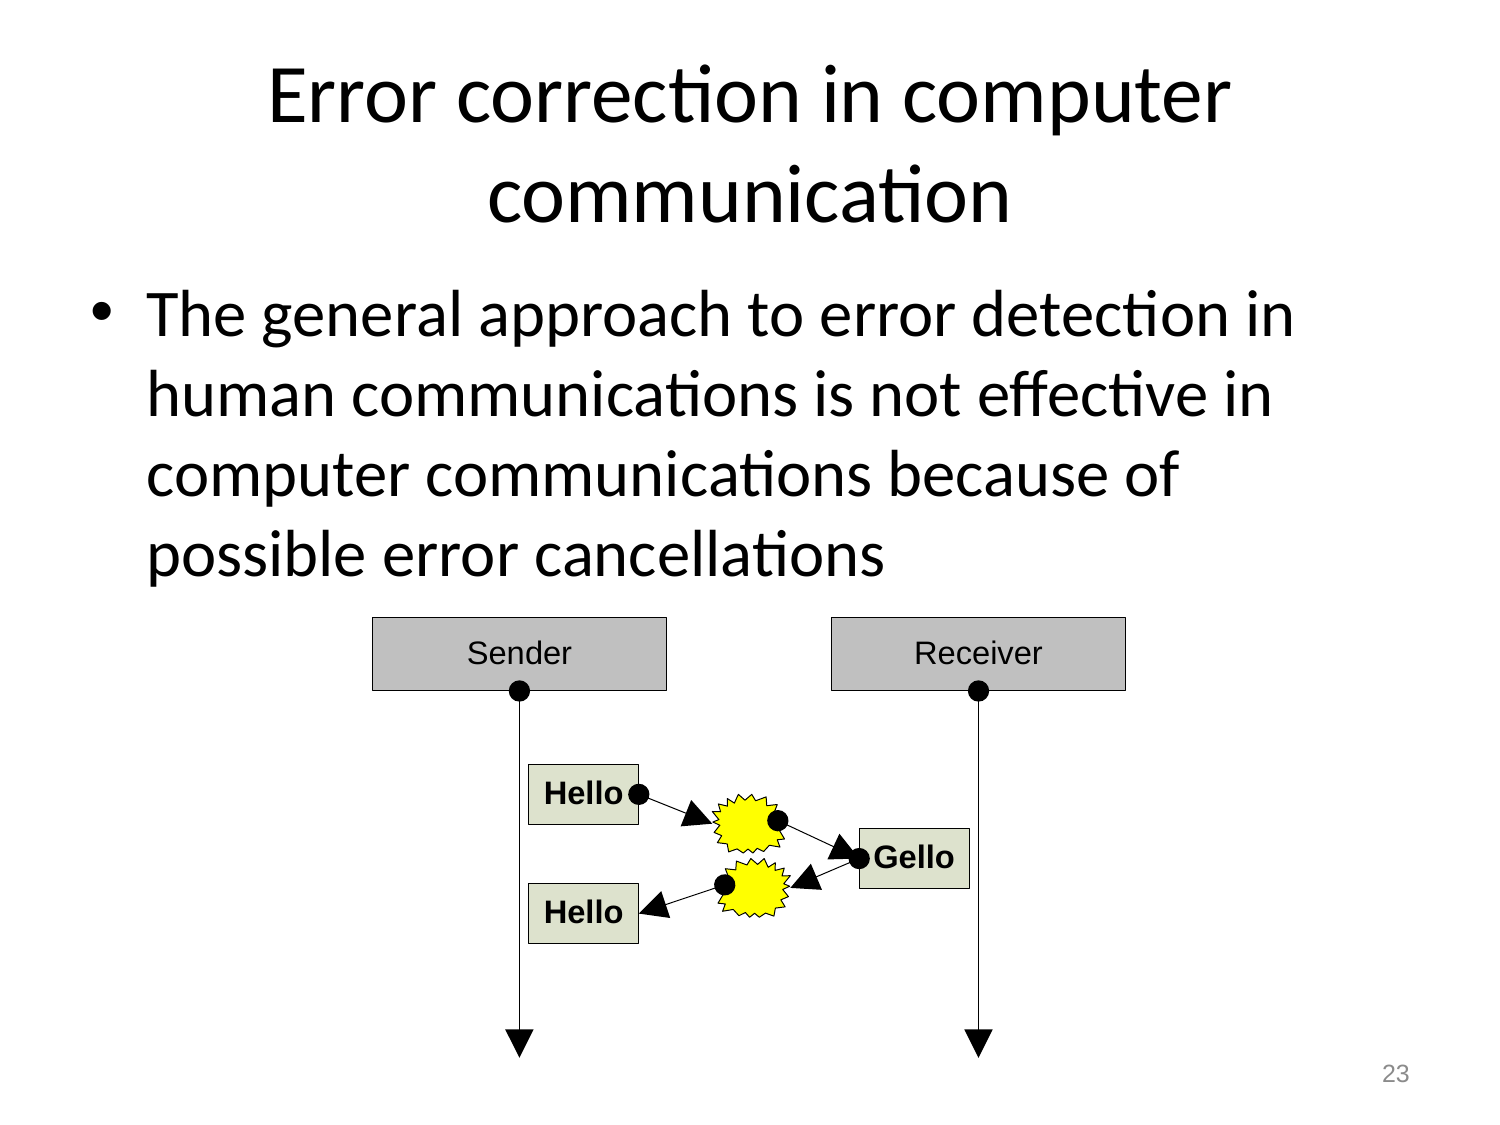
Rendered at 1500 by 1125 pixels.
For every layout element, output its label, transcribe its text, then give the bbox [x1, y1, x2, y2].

title Error correction in computer communication [74, 44, 1426, 233]
list The general approach to error detection in human communications is not effective in computer communications because of possible error cancellations [74, 262, 1426, 1006]
slide_number 23 [1074, 1042, 1425, 1103]
picture [367, 612, 1131, 1063]
